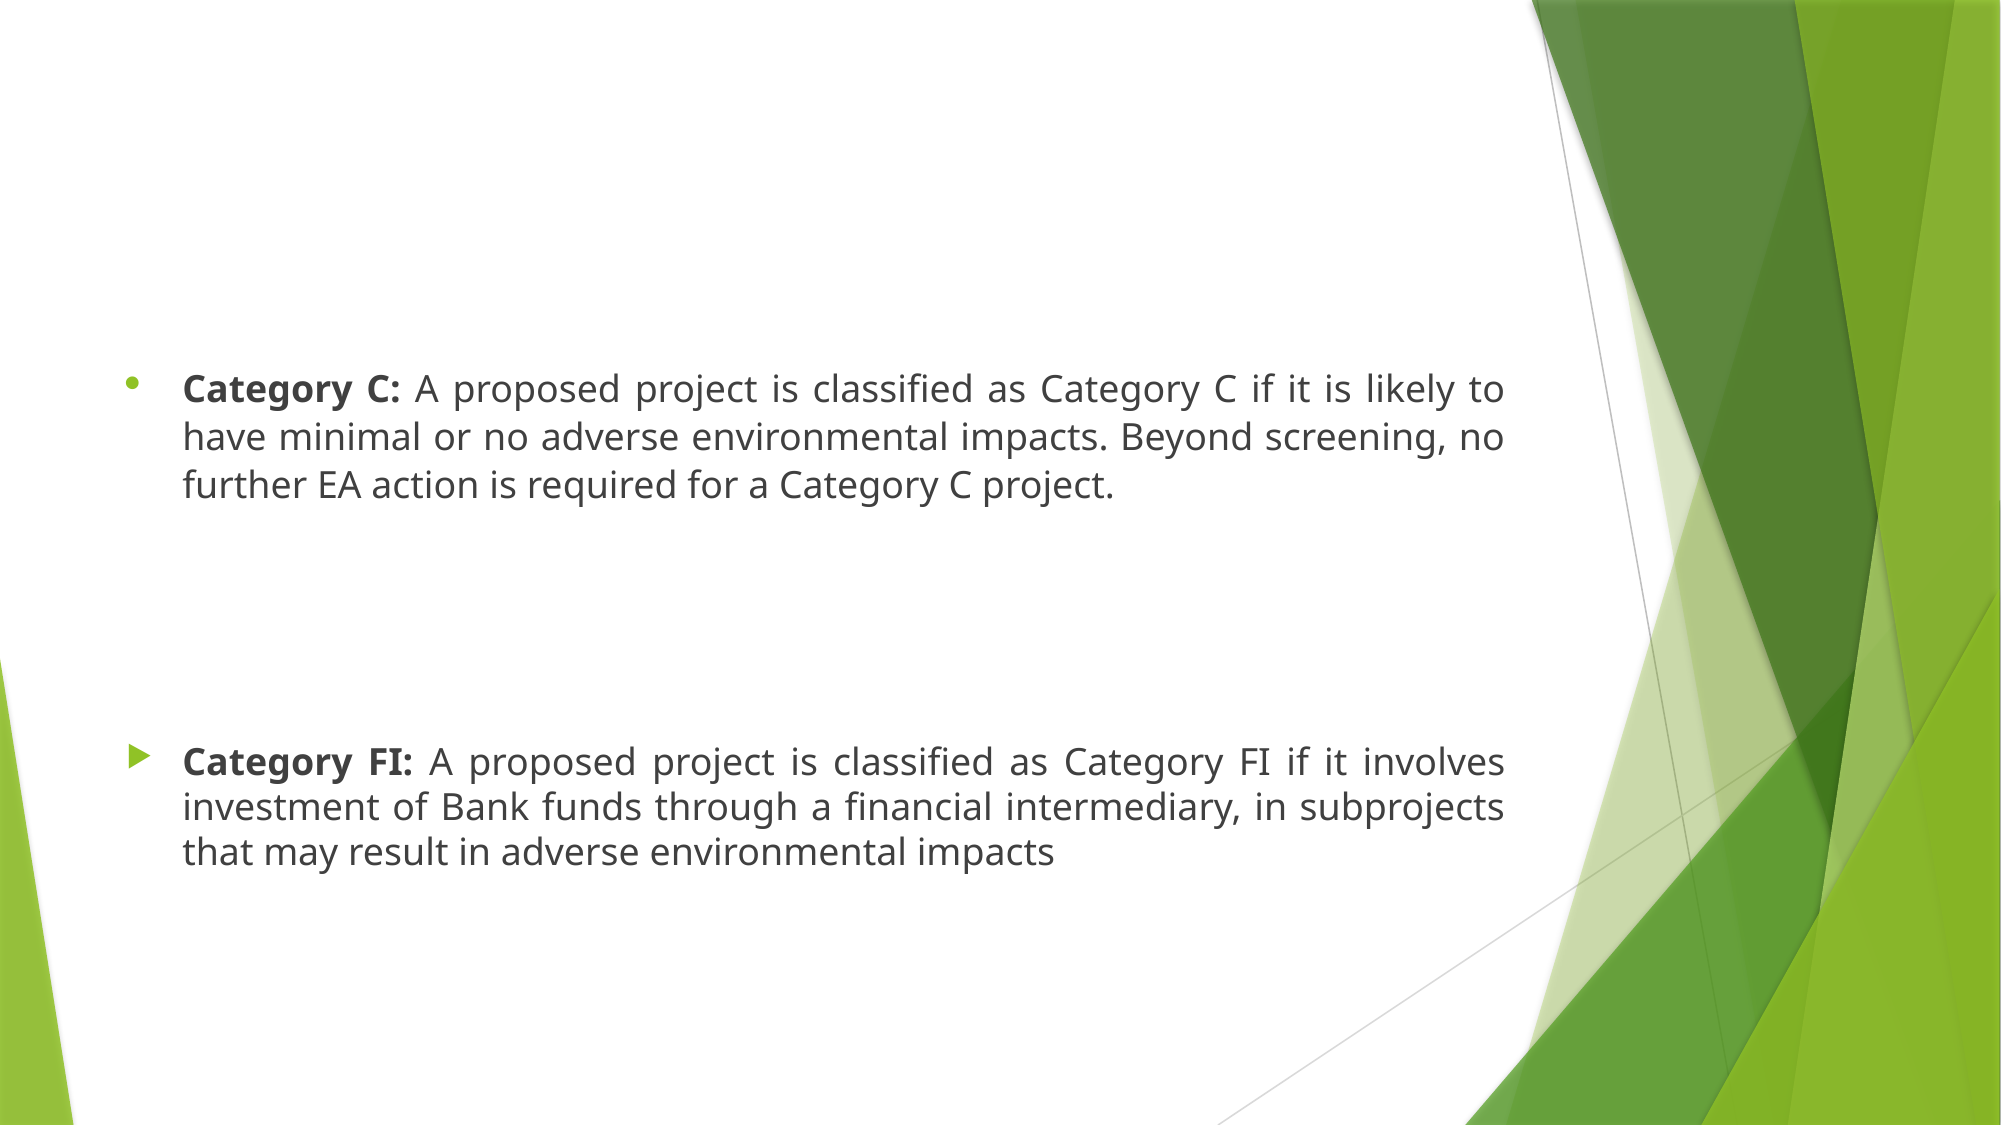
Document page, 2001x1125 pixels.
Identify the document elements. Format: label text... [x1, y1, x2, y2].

list Category C: A proposed project is classified as Category C if it is likely to have minimal or no adverse environmental impacts. Beyond screening, no further EA action is required for a Category C project. Category FI: A proposed project is classified as Category FI if it involves investment of Bank funds through a financial intermediary, in subprojects that may result in adverse environmental impacts [111, 354, 1522, 992]
